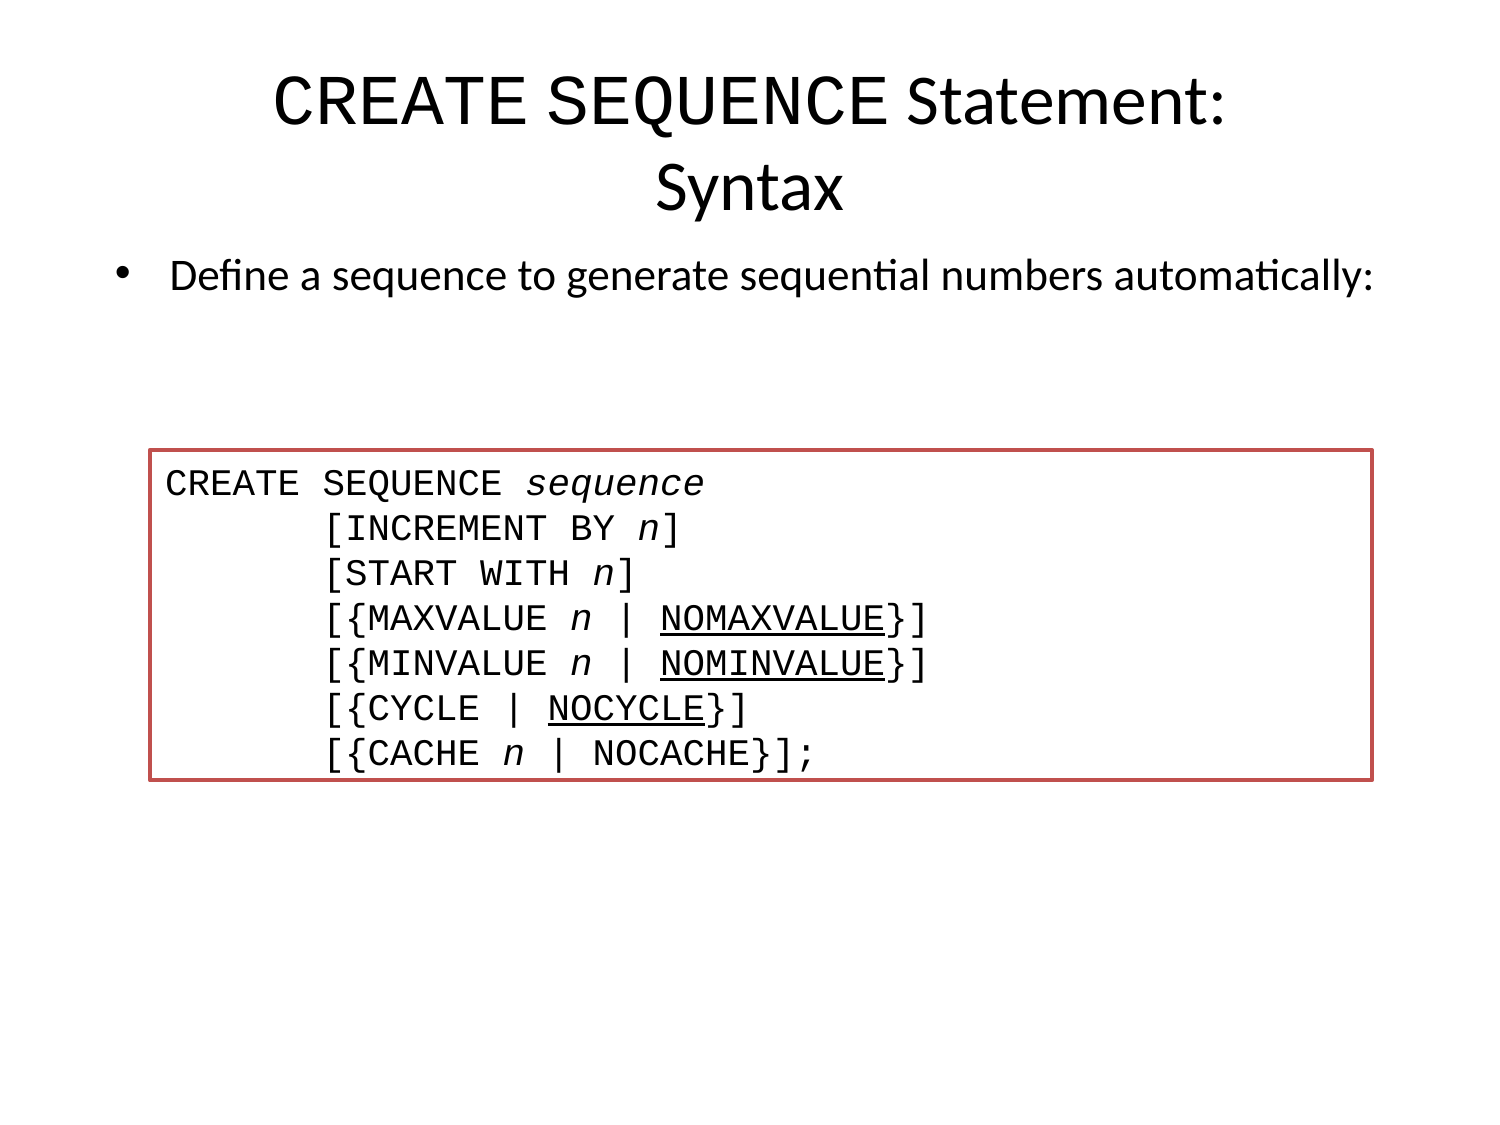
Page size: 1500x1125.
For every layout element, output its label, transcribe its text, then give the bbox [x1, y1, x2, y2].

text_box CREATE SEQUENCE sequence [INCREMENT BY n] [START WITH n] [{MAXVALUE n | NOMAXVALUE}] [{MINVALUE n | NOMINVALUE}] [{CYCLE | NOCYCLE}] [{CACHE n | NOCACHE}]; [148, 448, 1374, 782]
title CREATE SEQUENCE Statement: Syntax [75, 45, 1425, 233]
list Define a sequence to generate sequential numbers automatically: [99, 237, 1399, 352]
